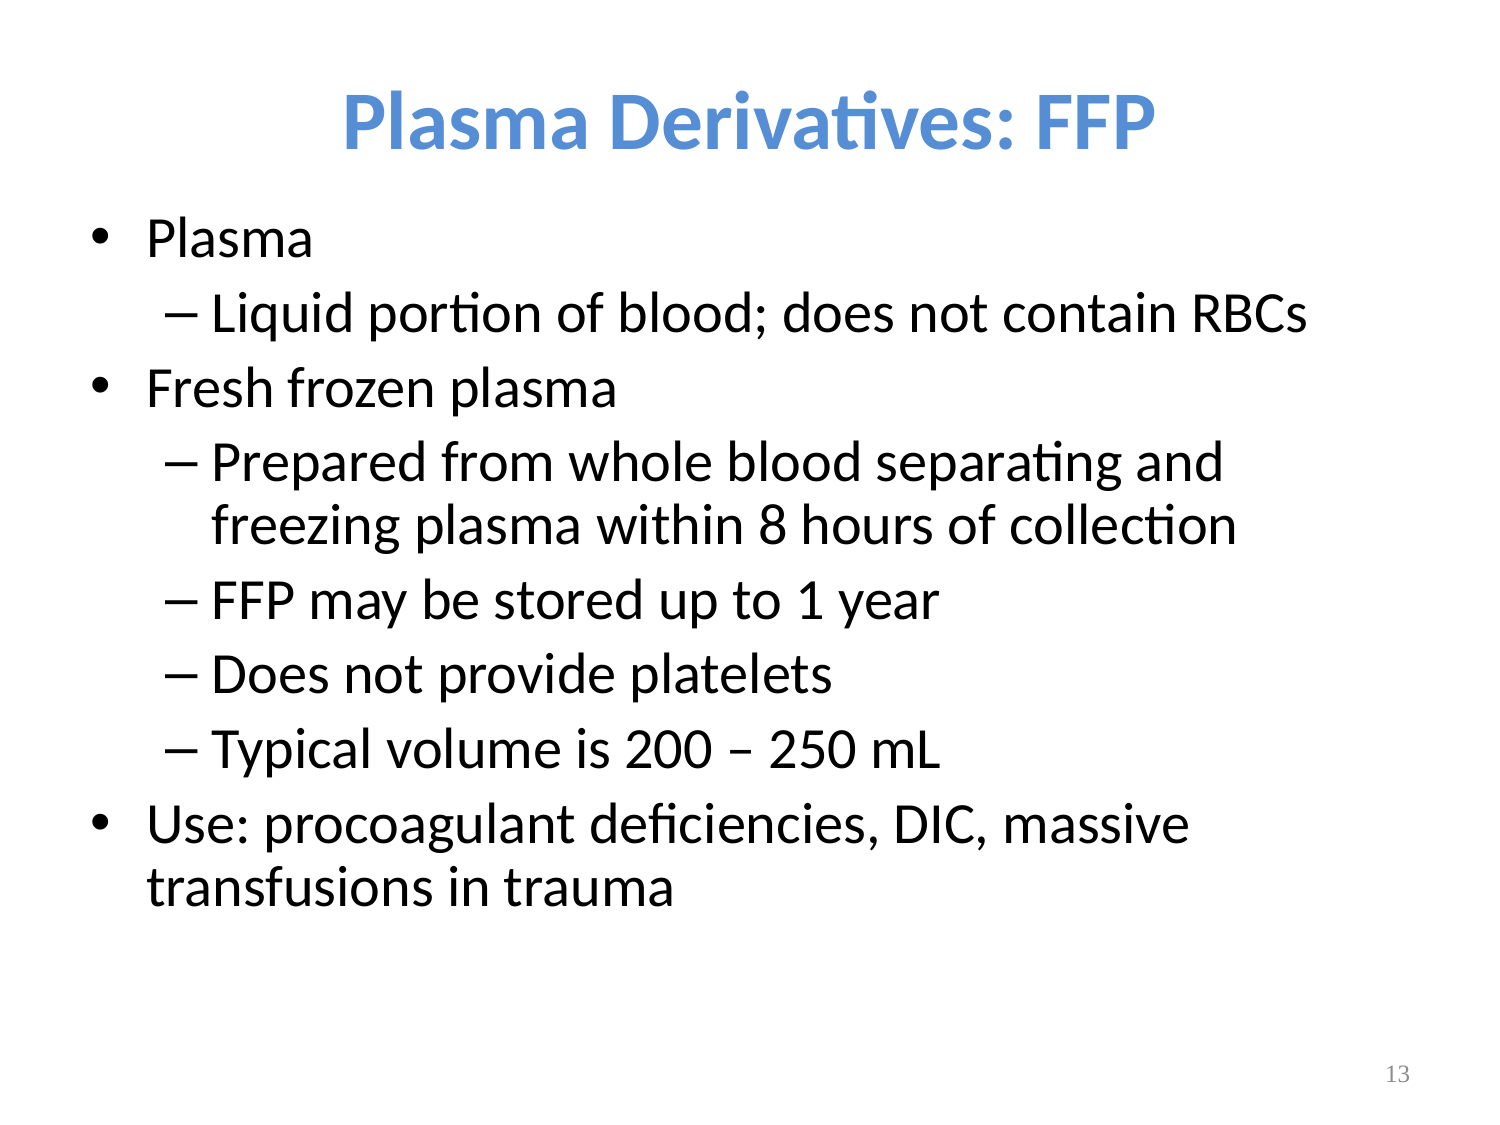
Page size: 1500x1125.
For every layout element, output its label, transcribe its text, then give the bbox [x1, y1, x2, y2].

title Plasma Derivatives: FFP [75, 45, 1425, 188]
slide_number 13 [1074, 1042, 1425, 1103]
list Plasma Liquid portion of blood; does not contain RBCs Fresh frozen plasma Prepared from whole blood separating and freezing plasma within 8 hours of collection FFP may be stored up to 1 year Does not provide platelets Typical volume is 200 – 250 mL Use: procoagulant deficiencies, DIC, massive transfusions in trauma [75, 200, 1425, 1063]
